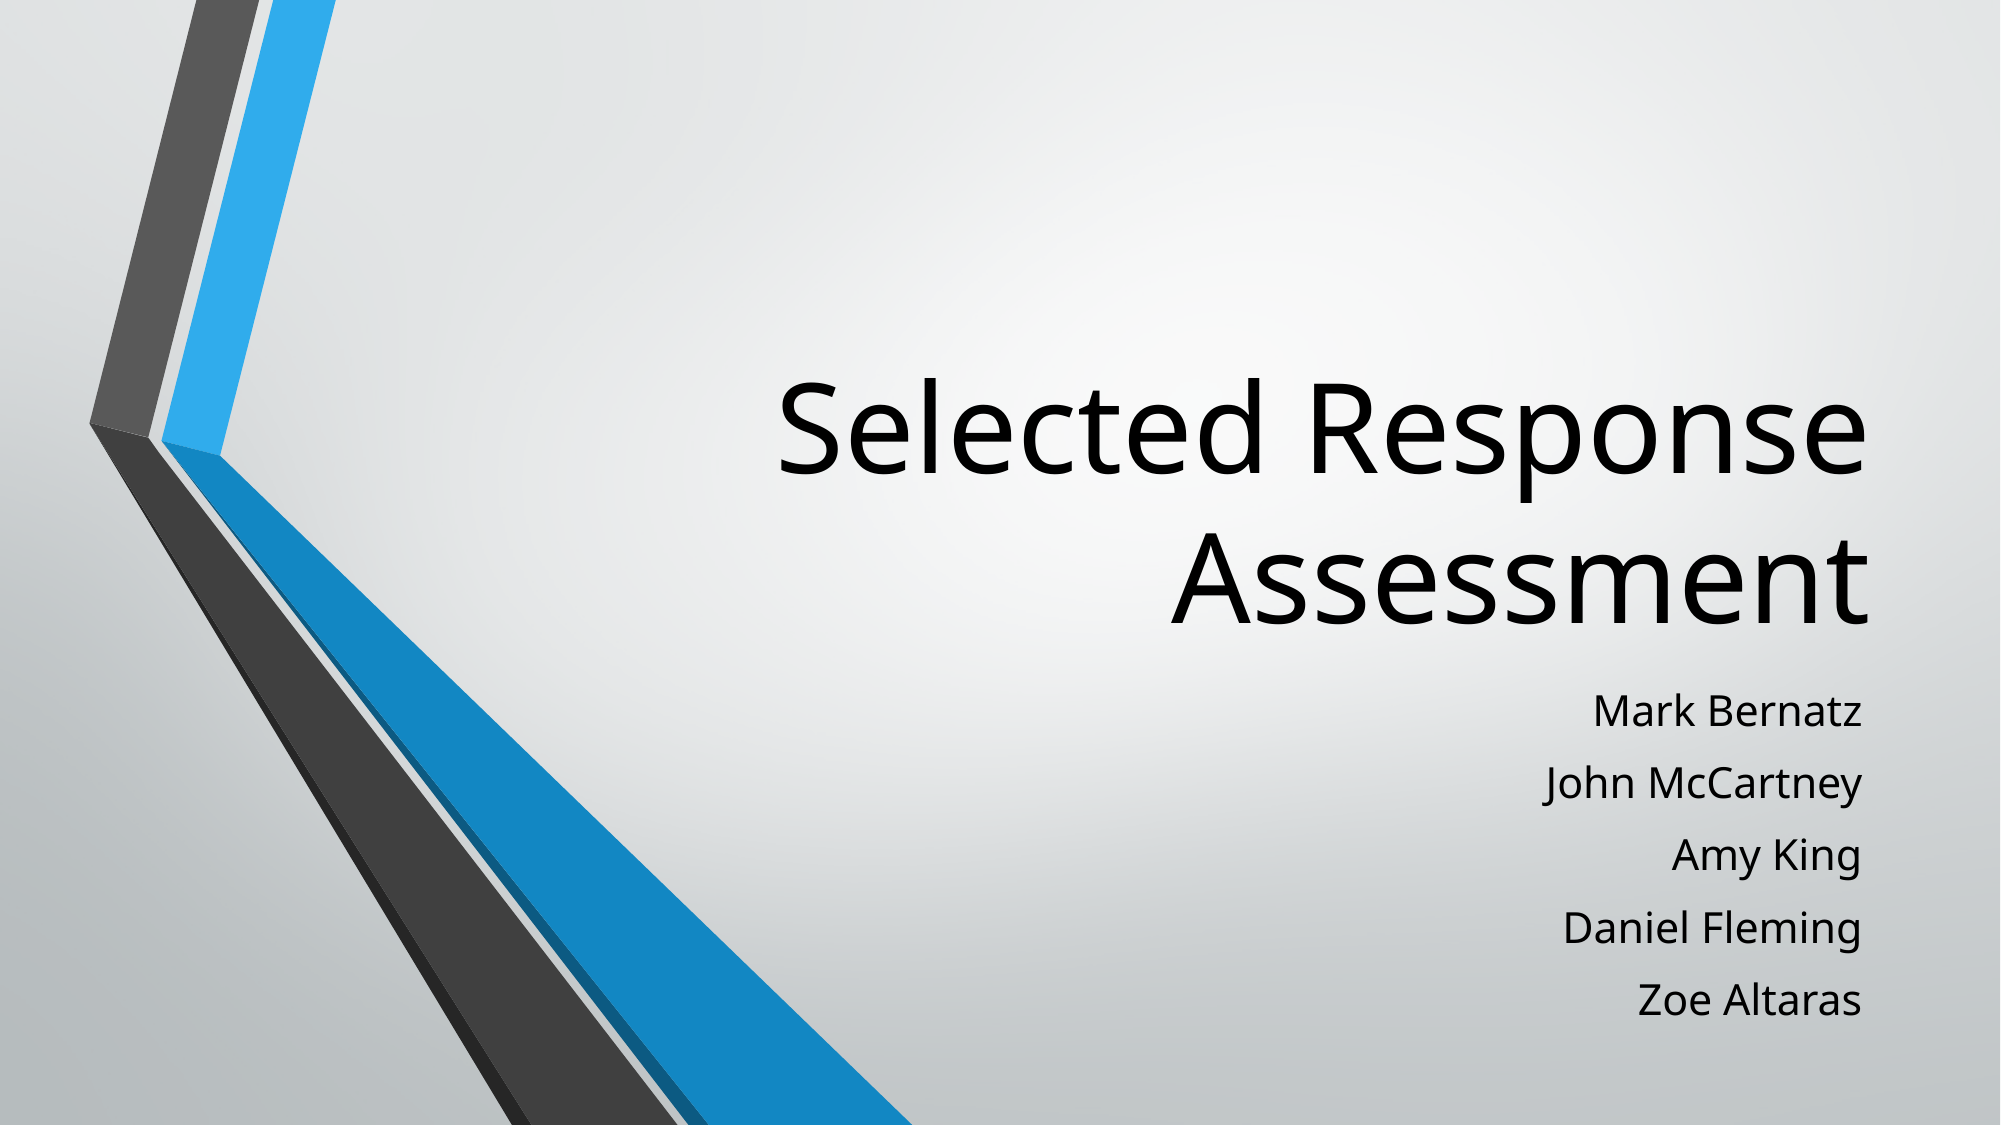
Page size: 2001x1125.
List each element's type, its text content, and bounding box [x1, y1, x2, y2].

subtitle Mark Bernatz John McCartney Amy King Daniel Fleming Zoe Altaras [377, 676, 1878, 1034]
title Selected Response Assessment [480, 226, 1887, 656]
